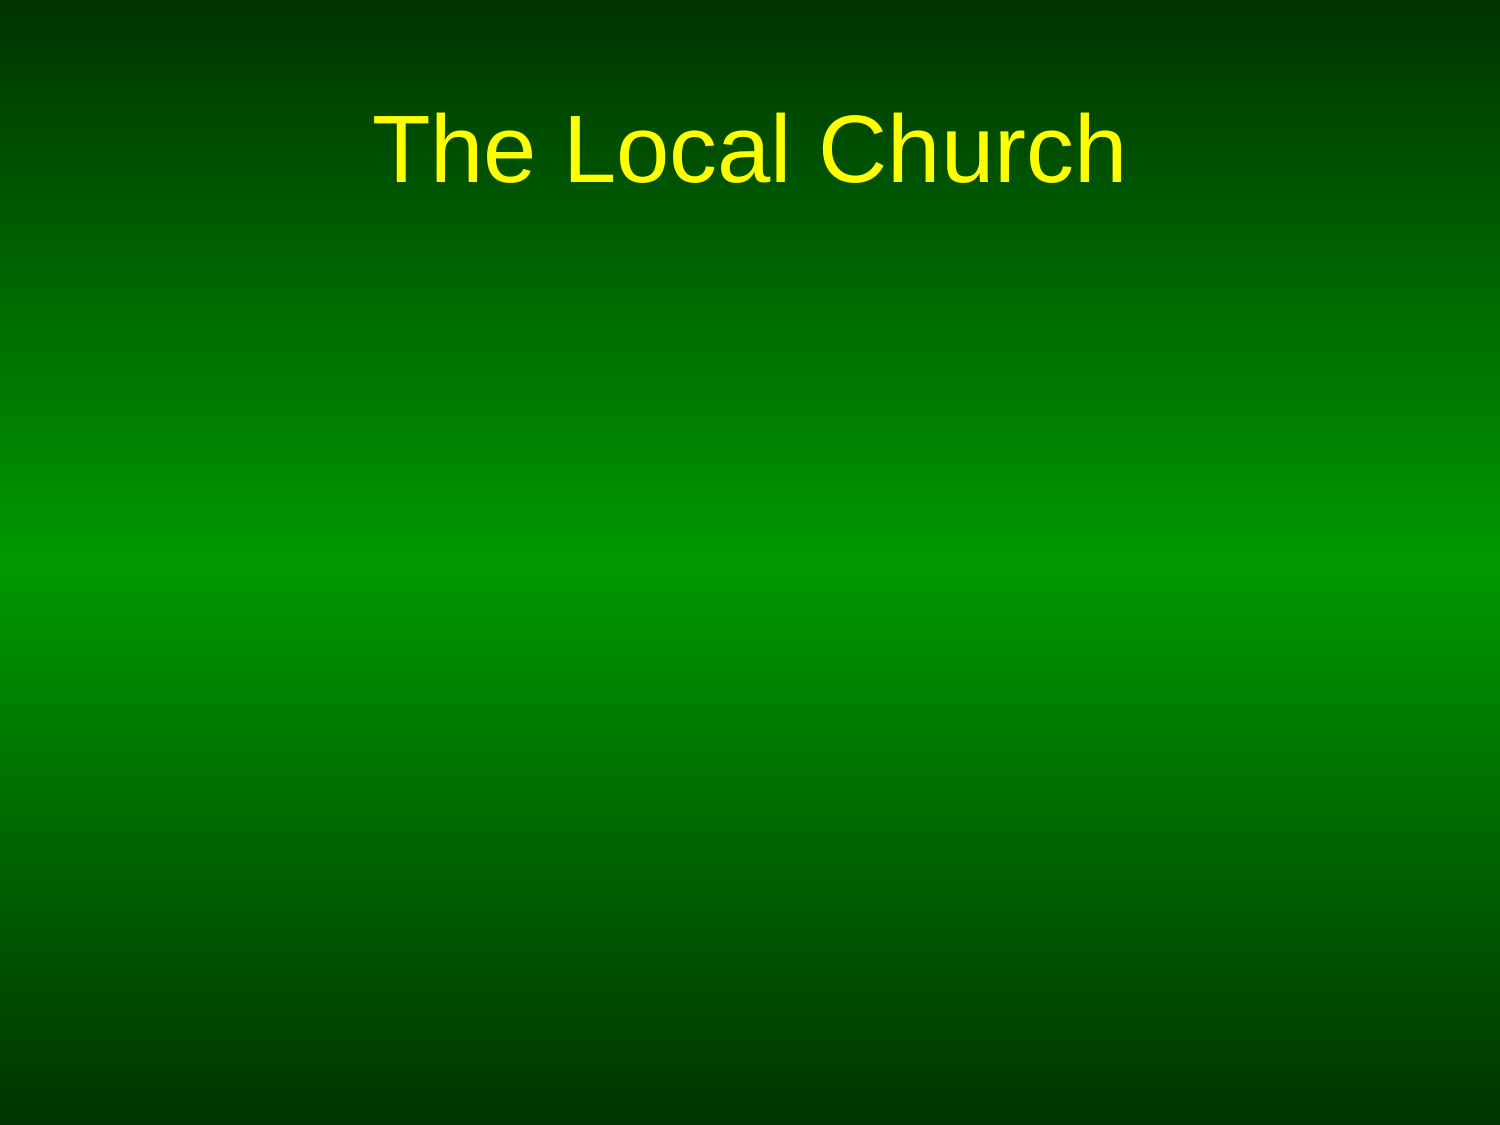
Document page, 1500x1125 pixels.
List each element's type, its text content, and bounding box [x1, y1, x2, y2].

title The Local Church [37, 50, 1463, 238]
